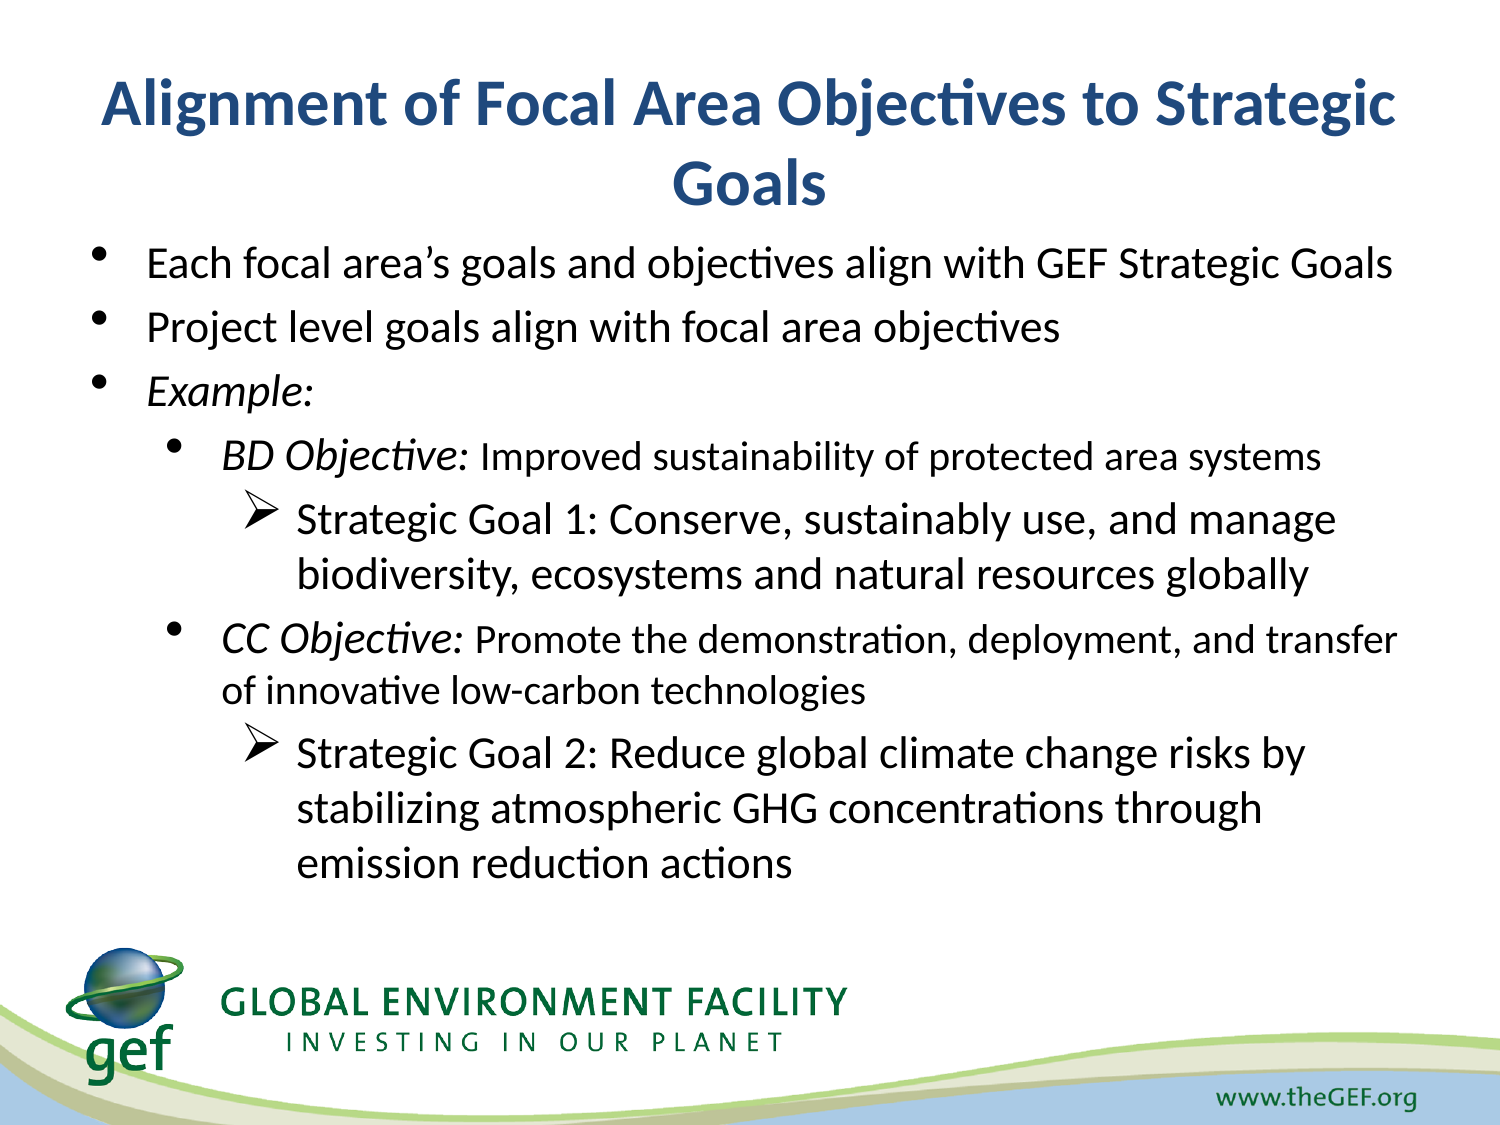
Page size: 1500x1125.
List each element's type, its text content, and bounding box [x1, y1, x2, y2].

title Alignment of Focal Area Objectives to Strategic Goals [74, 44, 1426, 224]
picture [0, 920, 1500, 1125]
list Each focal area’s goals and objectives align with GEF Strategic Goals Project level goals align with focal area objectives Example: BD Objective: Improved sustainability of protected area systems Strategic Goal 1: Conserve, sustainably use, and manage biodiversity, ecosystems and natural resources globally CC Objective: Promote the demonstration, deployment, and transfer of innovative low-carbon technologies Strategic Goal 2: Reduce global climate change risks by stabilizing atmospheric GHG concentrations through emission reduction actions [74, 224, 1426, 1006]
